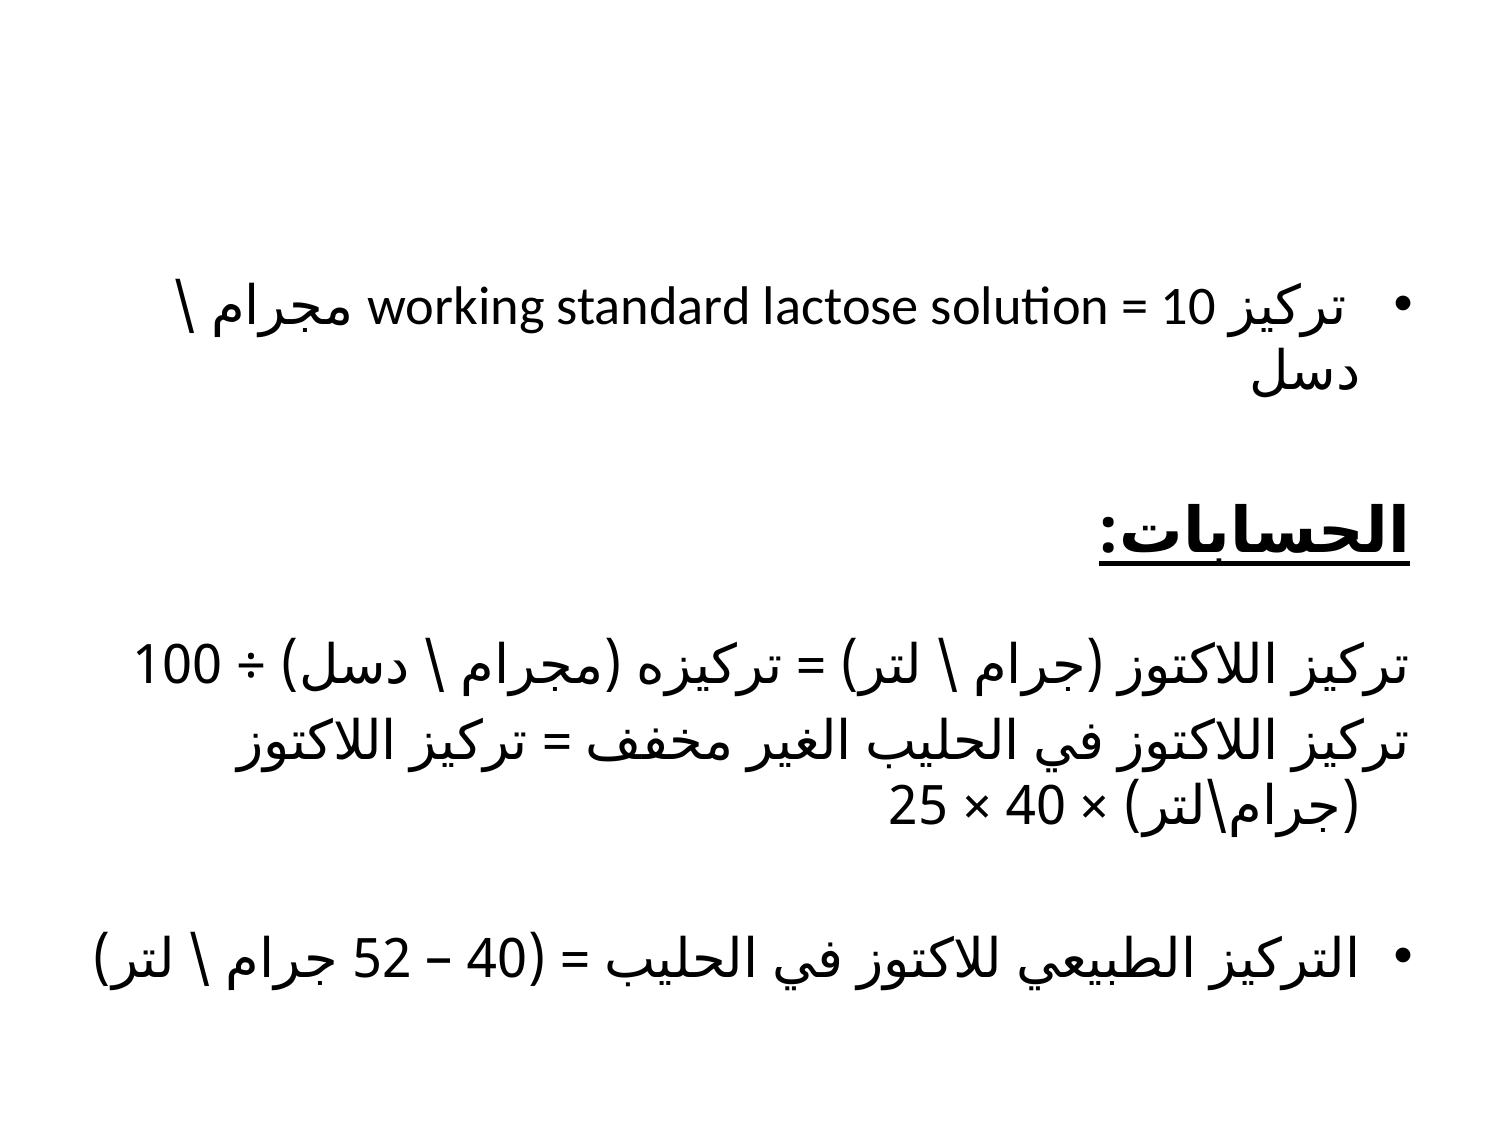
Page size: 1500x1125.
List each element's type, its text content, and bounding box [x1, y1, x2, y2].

list تركيز working standard lactose solution = 10 مجرام \دسل الحسابات: تركيز اللاكتوز (جرام \ لتر) = تركيزه (مجرام \ دسل) ÷ 100 تركيز اللاكتوز في الحليب الغير مخفف = تركيز اللاكتوز (جرام\لتر) × 40 × 25 التركيز الطبيعي للاكتوز في الحليب = (40 – 52 جرام \ لتر) [75, 262, 1425, 1005]
